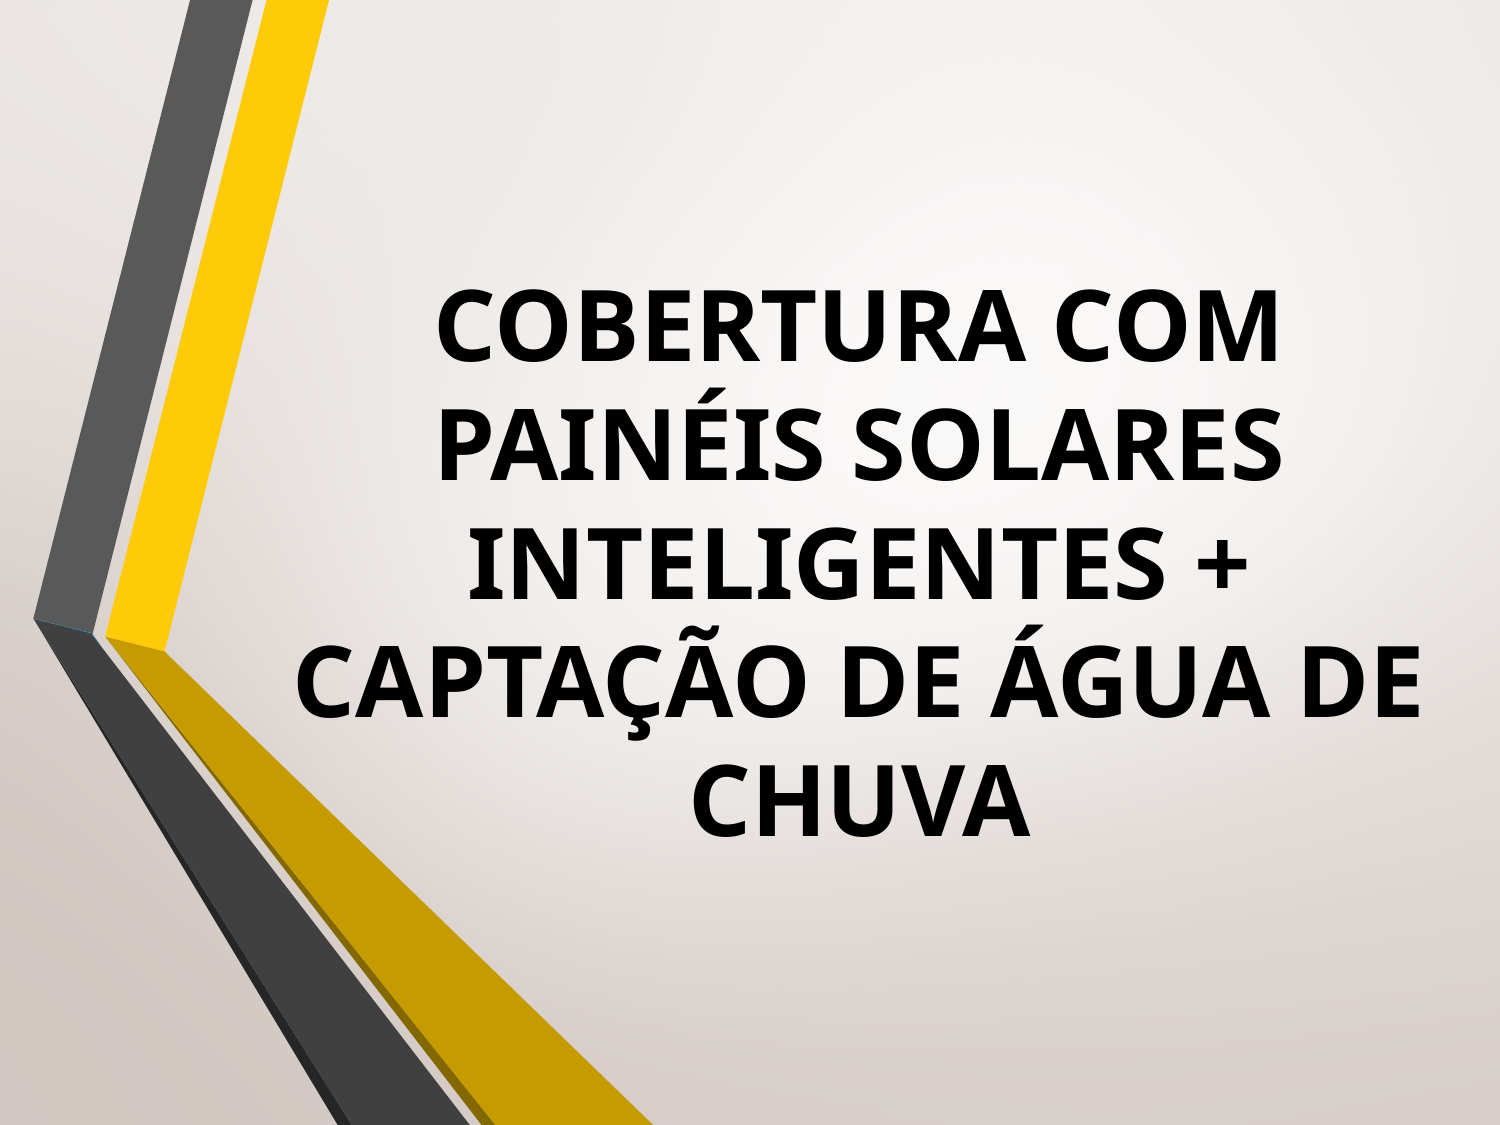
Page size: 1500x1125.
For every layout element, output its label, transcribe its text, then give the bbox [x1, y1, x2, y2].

title COBERTURA COM PAINÉIS SOLARES INTELIGENTES + CAPTAÇÃO DE ÁGUA DE CHUVA [230, 251, 1489, 864]
